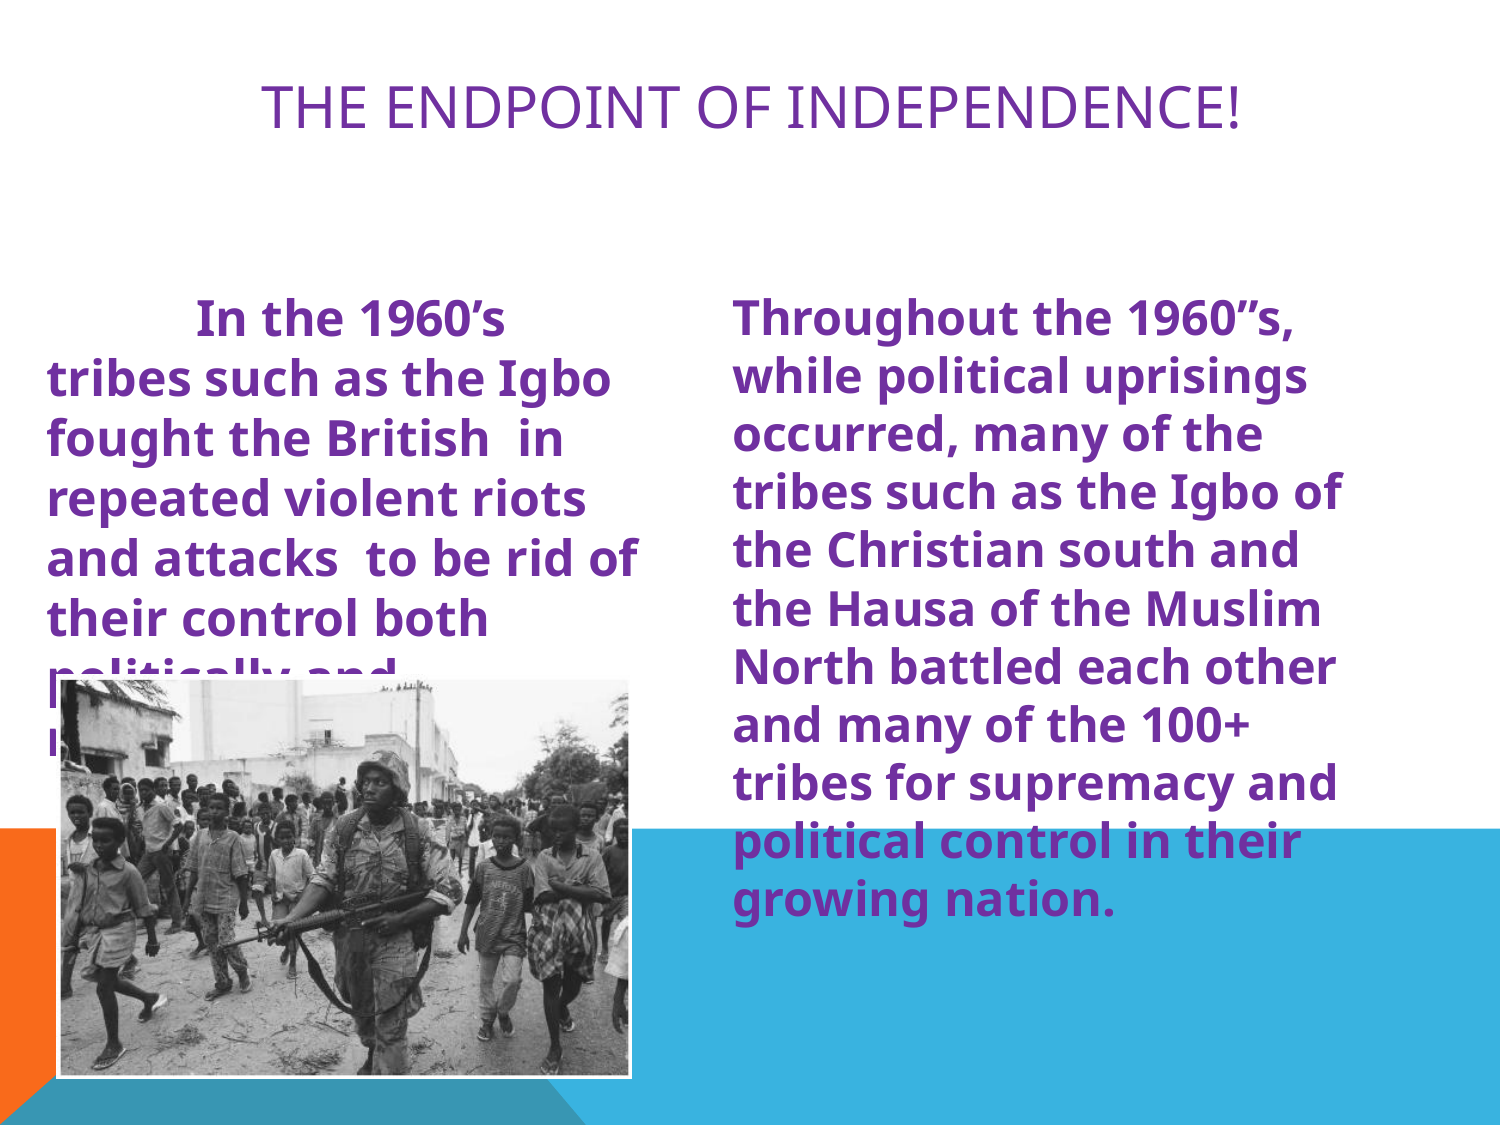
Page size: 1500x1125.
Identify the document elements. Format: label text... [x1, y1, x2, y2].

list In the 1960’s tribes such as the Igbo fought the British in repeated violent riots and attacks to be rid of their control both politically and religiously. [0, 279, 660, 790]
list Throughout the 1960”s, while political uprisings occurred, many of the tribes such as the Igbo of the Christian south and the Hausa of the Muslim North battled each other and many of the 100+ tribes for supremacy and political control in their growing nation. [662, 279, 1363, 950]
picture [56, 674, 632, 1079]
title The Endpoint of independence! [135, 60, 1369, 150]
